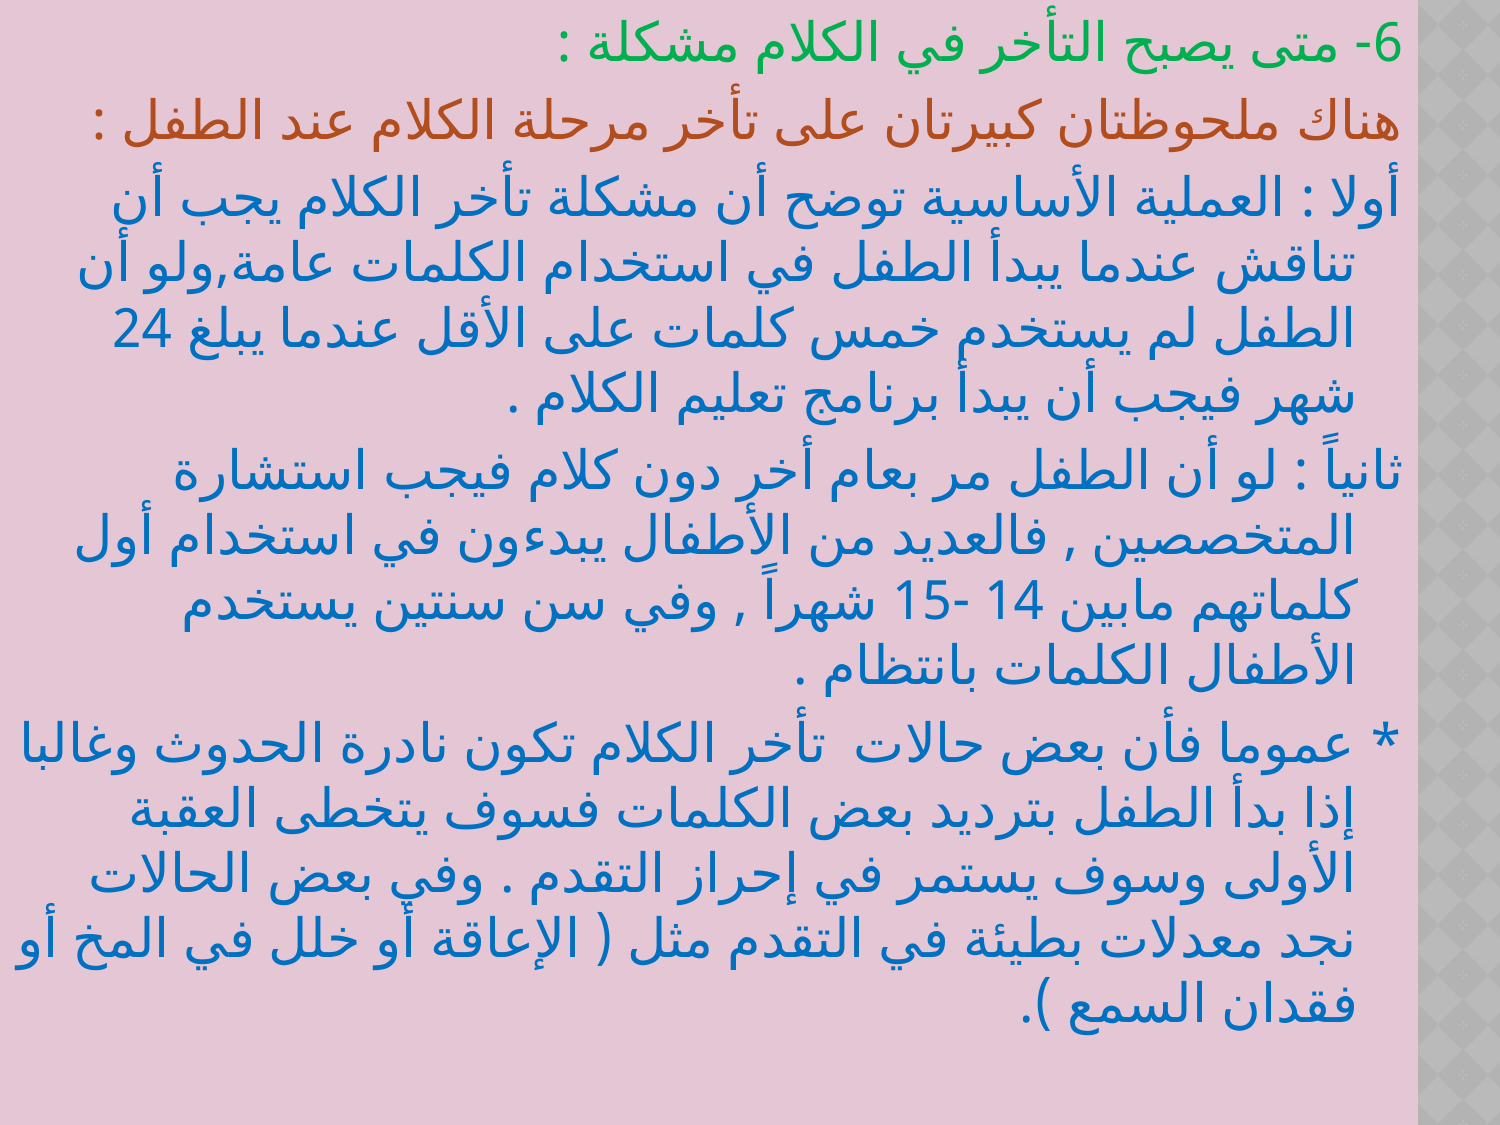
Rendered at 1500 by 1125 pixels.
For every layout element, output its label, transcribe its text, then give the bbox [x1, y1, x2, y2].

list 6- متى يصبح التأخر في الكلام مشكلة : هناك ملحوظتان كبيرتان على تأخر مرحلة الكلام عند الطفل : أولا : العملية الأساسية توضح أن مشكلة تأخر الكلام يجب أن تناقش عندما يبدأ الطفل في استخدام الكلمات عامة,ولو أن الطفل لم يستخدم خمس كلمات على الأقل عندما يبلغ 24 شهر فيجب أن يبدأ برنامج تعليم الكلام . ثانياً : لو أن الطفل مر بعام أخر دون كلام فيجب استشارة المتخصصين , فالعديد من الأطفال يبدءون في استخدام أول كلماتهم مابين 14 -15 شهراً , وفي سن سنتين يستخدم الأطفال الكلمات بانتظام . * عموما فأن بعض حالات تأخر الكلام تكون نادرة الحدوث وغالبا إذا بدأ الطفل بترديد بعض الكلمات فسوف يتخطى العقبة الأولى وسوف يستمر في إحراز التقدم . وفي بعض الحالات نجد معدلات بطيئة في التقدم مثل ( الإعاقة أو خلل في المخ أو فقدان السمع ). [0, 0, 1418, 1125]
